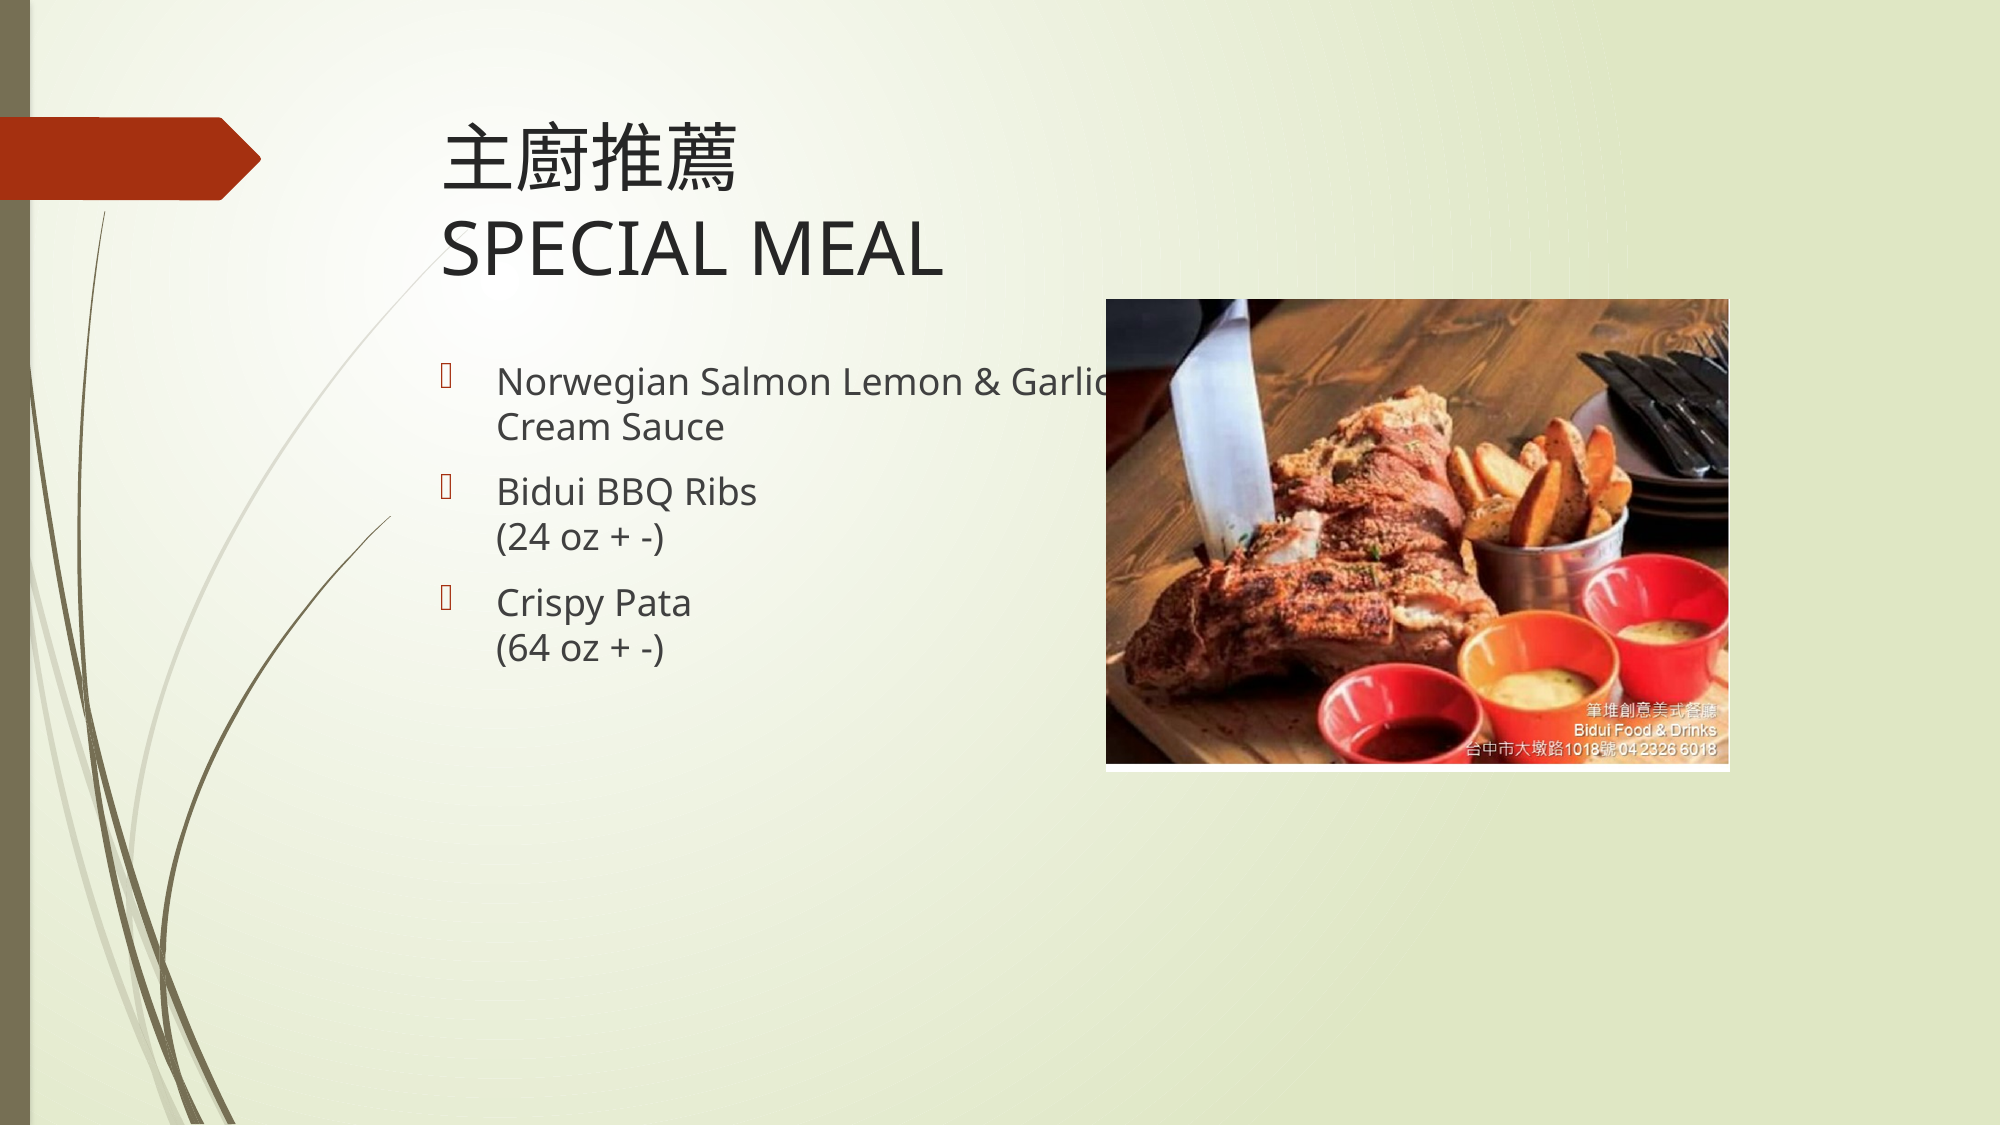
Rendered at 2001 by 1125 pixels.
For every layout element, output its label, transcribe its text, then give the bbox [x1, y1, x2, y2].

title 主廚推薦 SPECIAL MEAL [425, 102, 1888, 313]
list Norwegian Salmon Lemon & Garlic Cream Sauce Bidui BBQ Ribs (24 oz + -) Crispy Pata (64 oz + -) [424, 350, 1133, 970]
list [1106, 299, 1730, 773]
